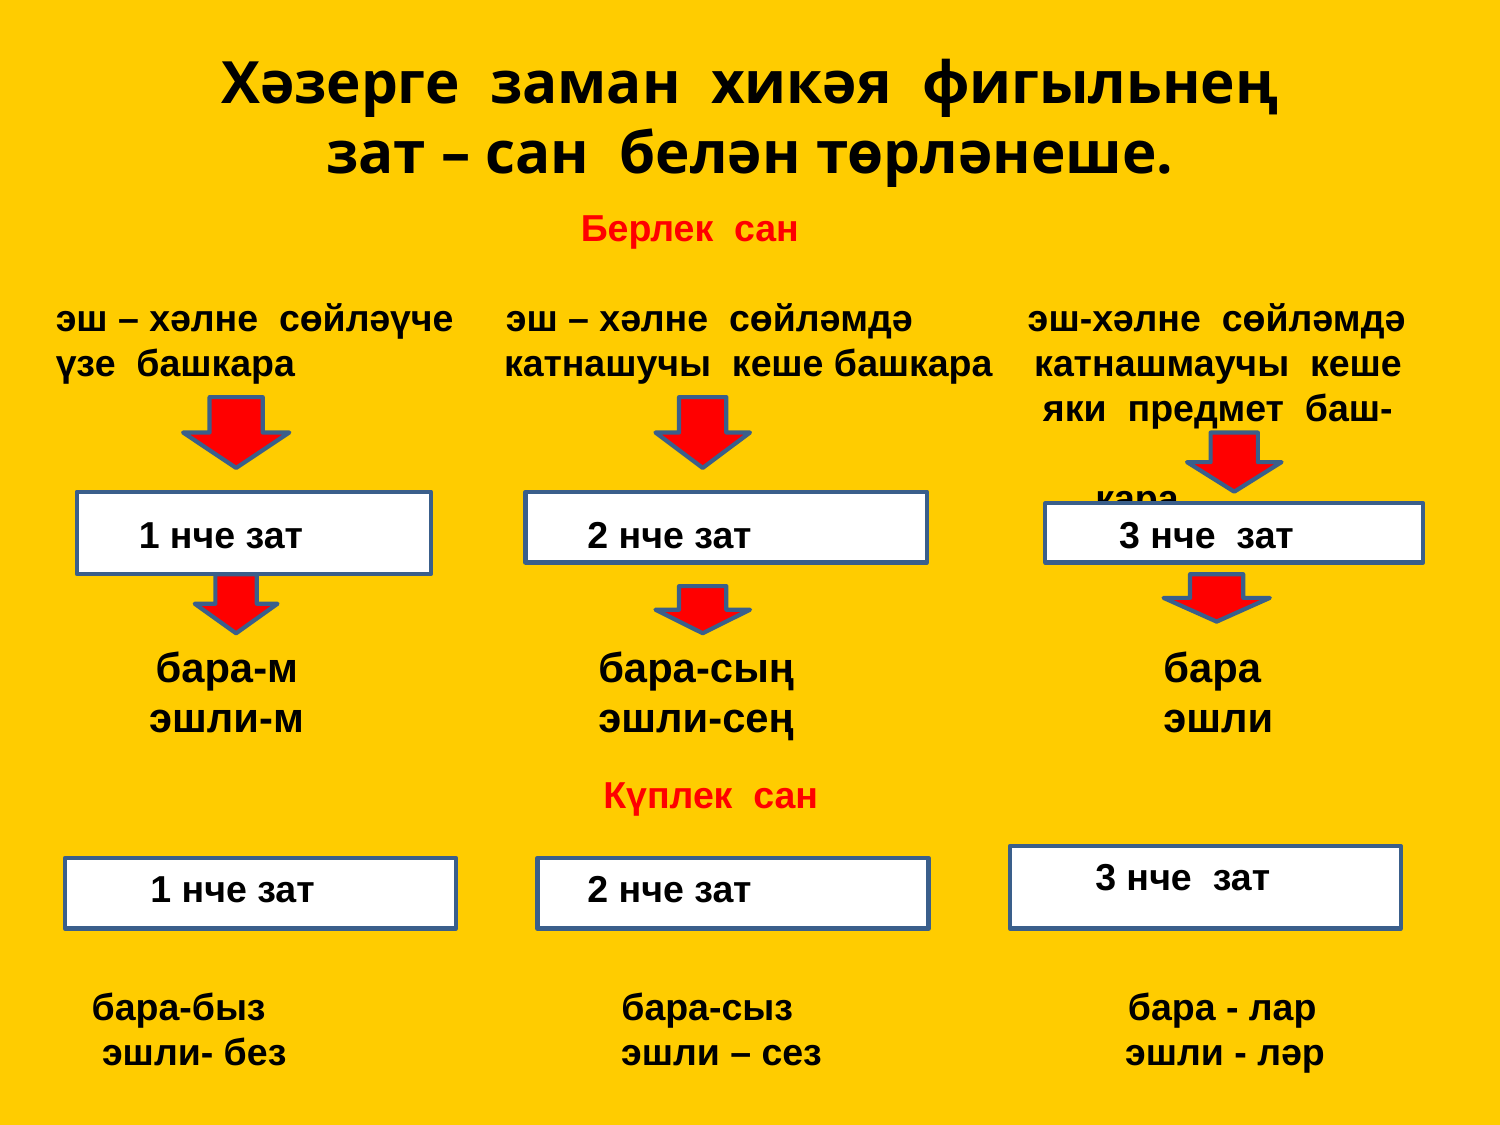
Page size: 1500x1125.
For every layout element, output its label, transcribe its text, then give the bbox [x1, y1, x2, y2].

text_box [192, 572, 280, 633]
text_box [535, 856, 931, 931]
text_box [1184, 430, 1284, 494]
text_box Күплек сан [430, 763, 892, 823]
text_box 3 нче зат [1080, 846, 1376, 906]
text_box [1008, 844, 1403, 931]
text_box [75, 490, 433, 576]
text_box 1 нче зат [135, 857, 408, 918]
title Хәзерге заман хикәя фигыльнең зат – сан белән төрләнеше. [75, 45, 1425, 185]
text_box 1 нче зат [63, 856, 458, 931]
text_box [523, 490, 929, 565]
text_box [653, 395, 752, 470]
text_box [1161, 572, 1272, 624]
text_box [1043, 501, 1425, 565]
text_box бара эшли [1033, 633, 1353, 748]
text_box 3 нче зат [1104, 503, 1376, 564]
text_box 2 нче зат [572, 503, 857, 564]
text_box бара-сың эшли-сең [549, 633, 869, 748]
text_box бара-быз бара-сыз бара - лар эшли- без эшли – сез эшли - ләр [76, 976, 1400, 1081]
text_box Берлек сан эш – хәлне сөйләүче эш – хәлне сөйләмдә эш-хәлне сөйләмдә үзе башкара катнашучы кеше башкара катнашмаучы кеше яки предмет баш- кара [41, 196, 1459, 527]
text_box 2 нче зат [572, 857, 821, 918]
text_box 1 нче зат [123, 503, 349, 564]
text_box [653, 584, 753, 633]
text_box [181, 395, 292, 470]
text_box бара-м эшли-м [88, 633, 372, 748]
